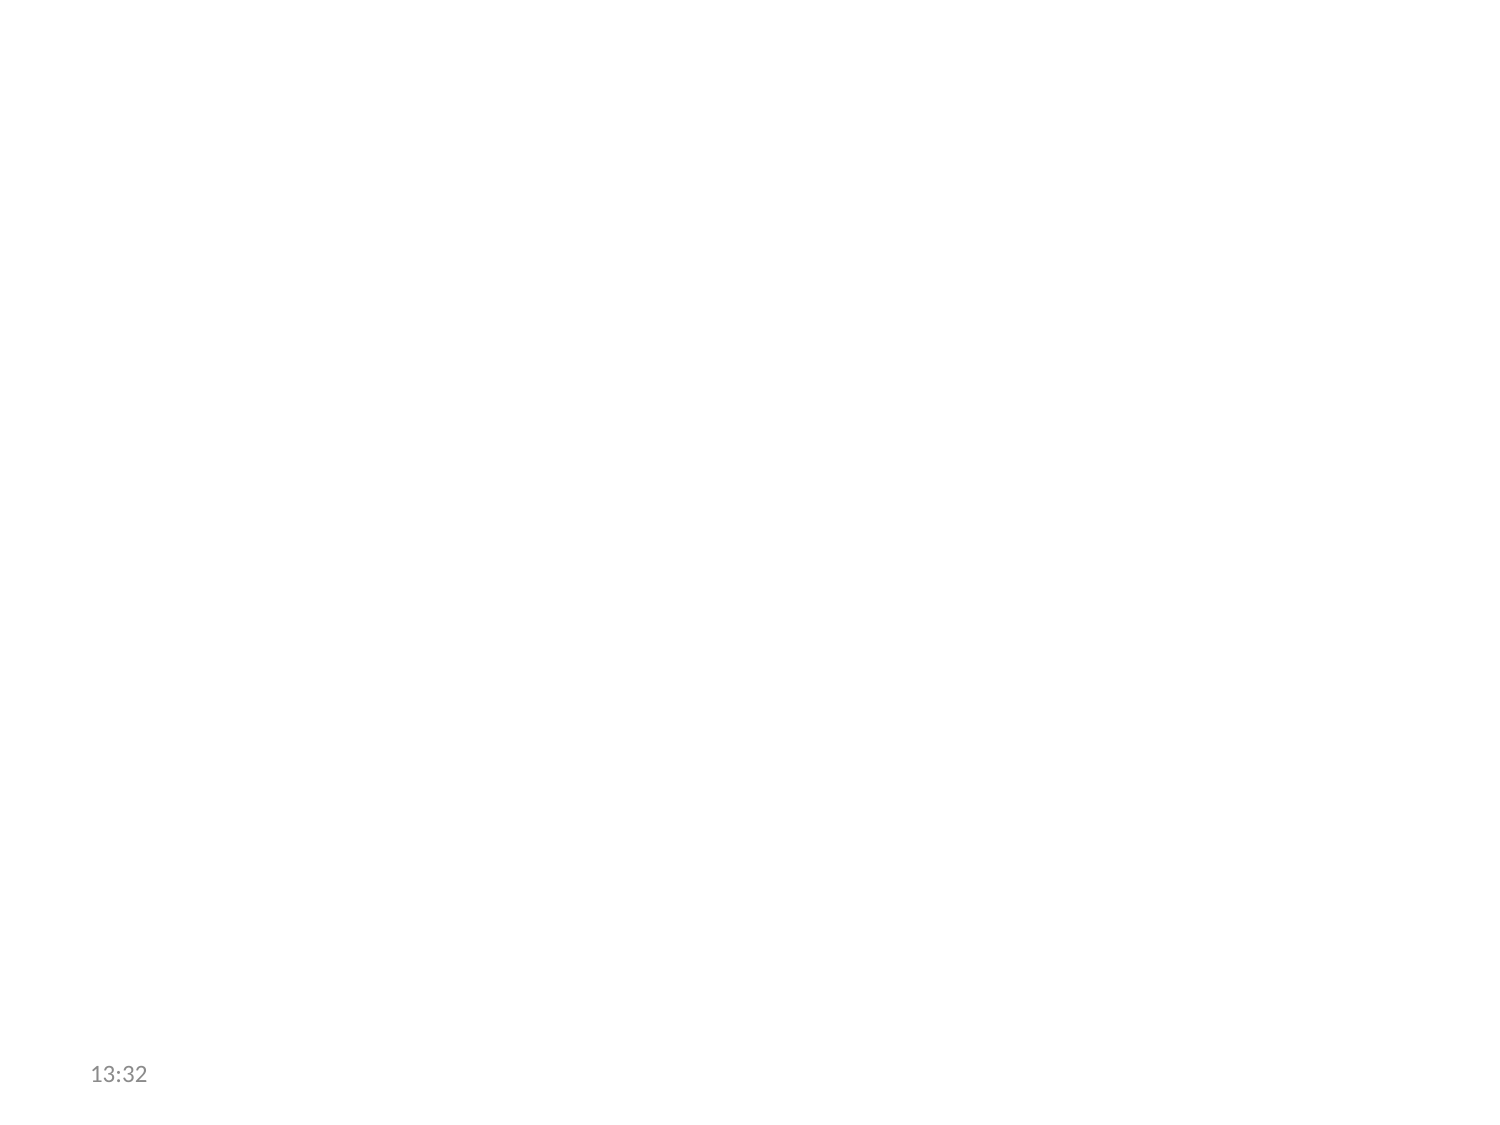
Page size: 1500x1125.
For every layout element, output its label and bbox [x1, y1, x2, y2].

slide_number [75, 1042, 425, 1103]
